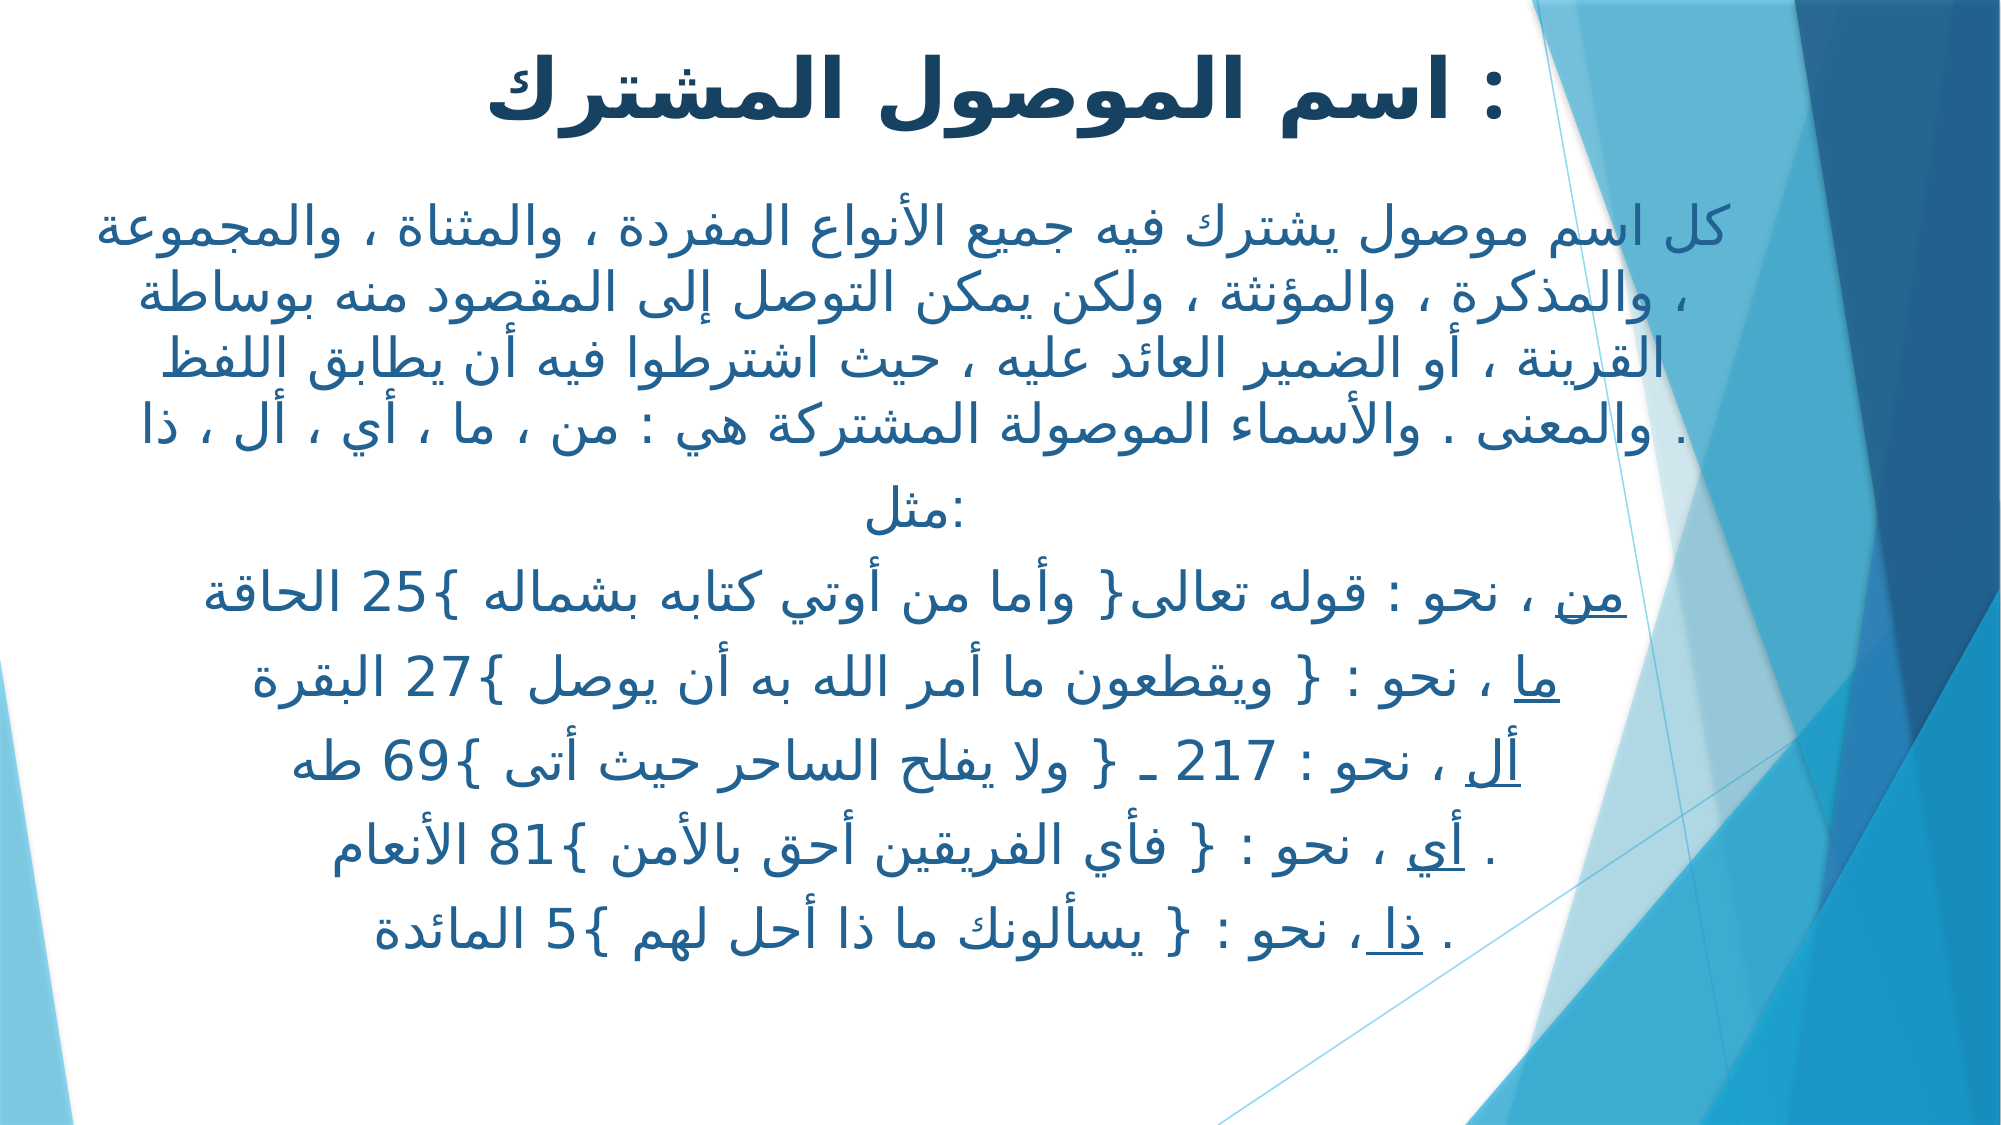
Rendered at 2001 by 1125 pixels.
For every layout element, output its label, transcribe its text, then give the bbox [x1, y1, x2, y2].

list كل اسم موصول يشترك فيه جميع الأنواع المفردة ، والمثناة ، والمجموعة ، والمذكرة ، والمؤنثة ، ولكن يمكن التوصل إلى المقصود منه بوساطة القرينة ، أو الضمير العائد عليه ، حيث اشترطوا فيه أن يطابق اللفظ والمعنى . والأسماء الموصولة المشتركة هي : من ، ما ، أي ، أل ، ذا . مثل: من ، نحو : قوله تعالى{ وأما من أوتي كتابه بشماله }25 الحاقة ما ، نحو : { ويقطعون ما أمر الله به أن يوصل }27 البقرة أل ، نحو : 217 ـ { ولا يفلح الساحر حيث أتى }69 طه أي ، نحو : { فأي الفريقين أحق بالأمن }81 الأنعام . ذا ، نحو : { يسألونك ما ذا أحل لهم }5 المائدة . [72, 182, 1757, 1022]
title اسم الموصول المشترك : [111, 27, 1522, 153]
